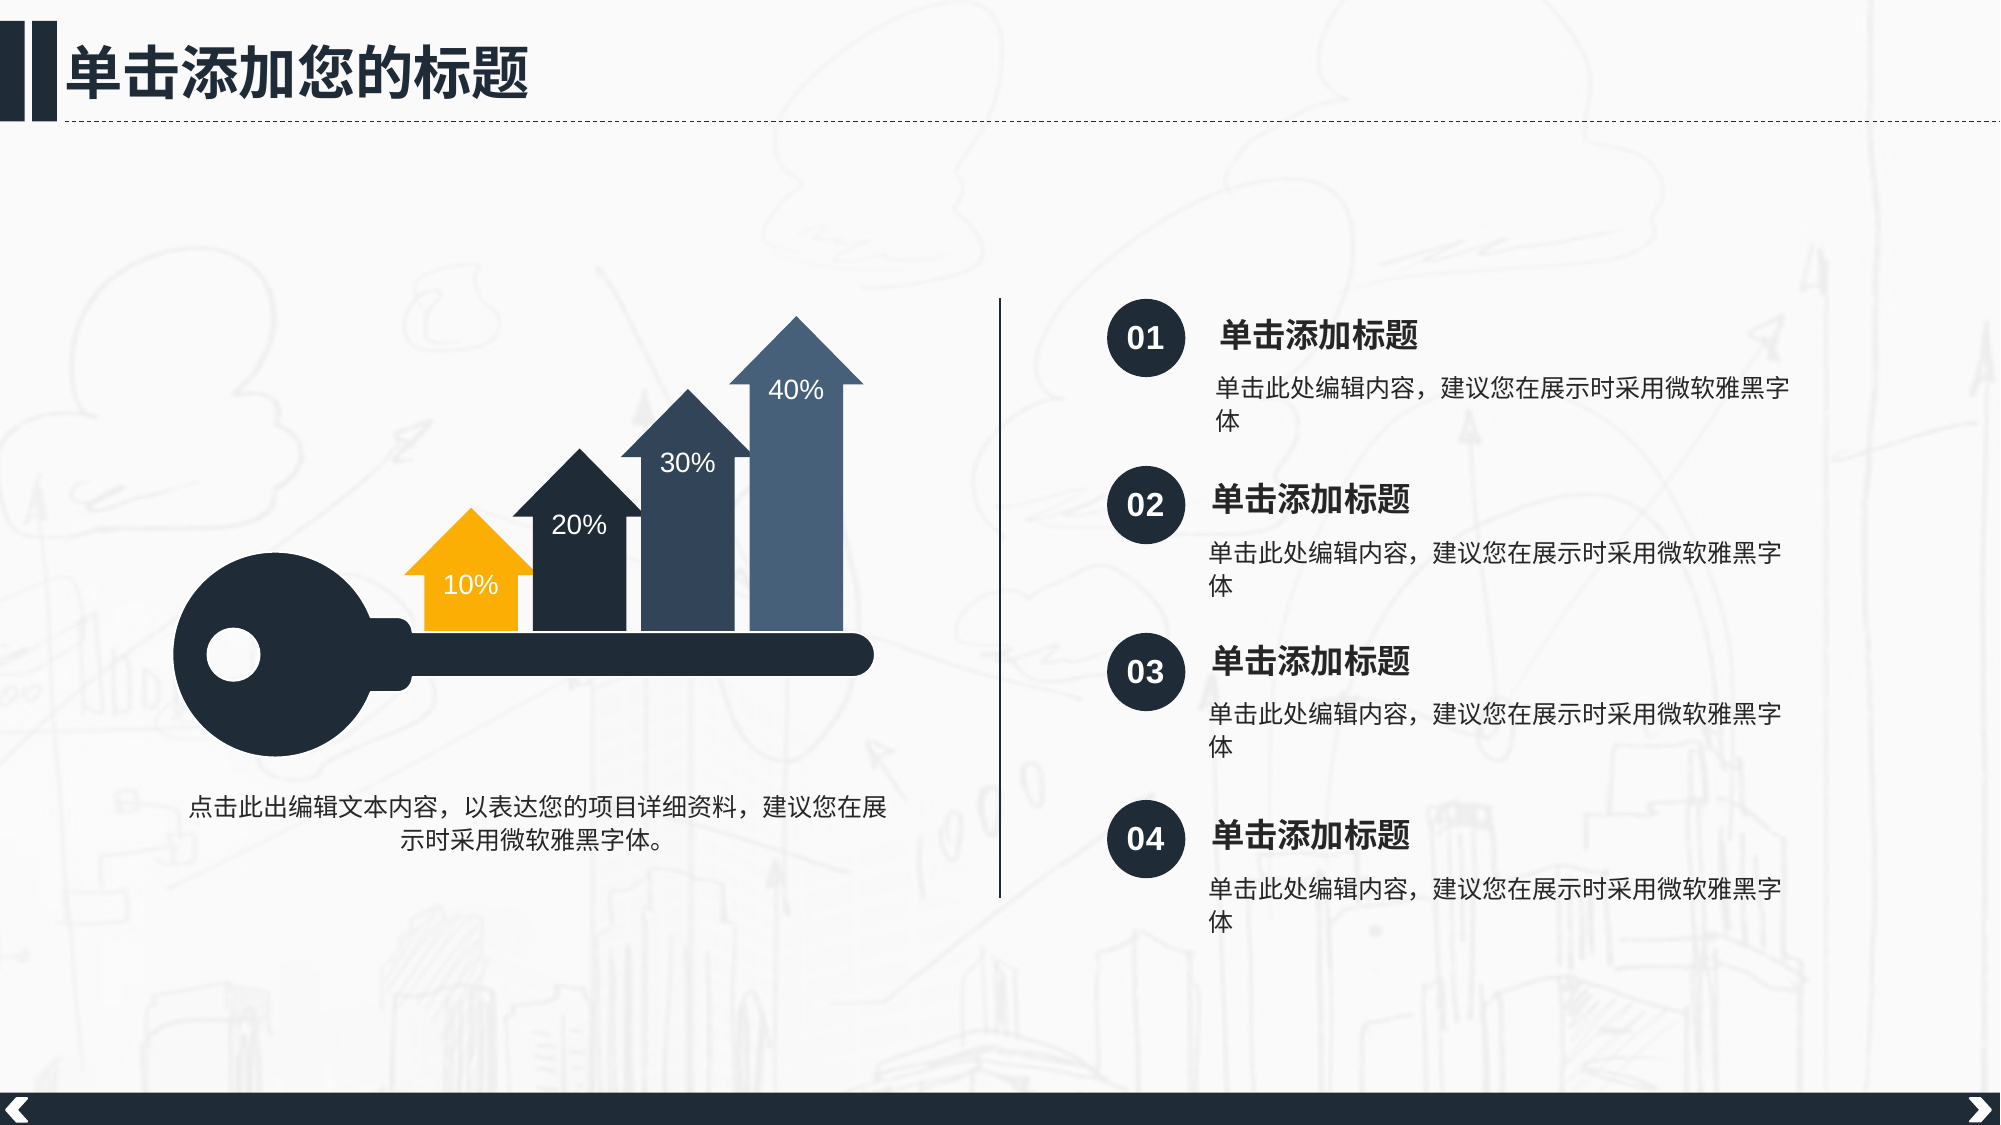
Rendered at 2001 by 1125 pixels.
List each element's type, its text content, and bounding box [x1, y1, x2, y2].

text_box 单击此处编辑内容，建议您在展示时采用微软雅黑字体 [1215, 369, 1791, 436]
text_box [509, 446, 640, 632]
text_box 单击添加标题 [1200, 300, 1686, 368]
text_box 单击添加标题 [1193, 625, 1678, 694]
text_box 单击添加标题 [1193, 464, 1678, 533]
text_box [1107, 632, 1186, 712]
text_box 单击此处编辑内容，建议您在展示时采用微软雅黑字体 [1208, 870, 1784, 937]
text_box 40% [766, 372, 827, 406]
text_box 20% [549, 506, 610, 540]
text_box 10% [440, 566, 501, 601]
text_box [618, 387, 748, 632]
text_box [401, 506, 531, 632]
text_box 单击此处编辑内容，建议您在展示时采用微软雅黑字体 [1208, 695, 1784, 762]
text_box [172, 551, 876, 758]
text_box 30% [657, 445, 718, 479]
text_box 单击添加标题 [1193, 800, 1678, 868]
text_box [1107, 465, 1186, 545]
text_box [726, 314, 867, 632]
text_box 单击此处编辑内容，建议您在展示时采用微软雅黑字体 [1208, 534, 1784, 601]
text_box 点击此出编辑文本内容，以表达您的项目详细资料，建议您在展示时采用微软雅黑字体。 [164, 781, 912, 862]
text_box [1107, 799, 1186, 879]
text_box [1107, 298, 1186, 378]
